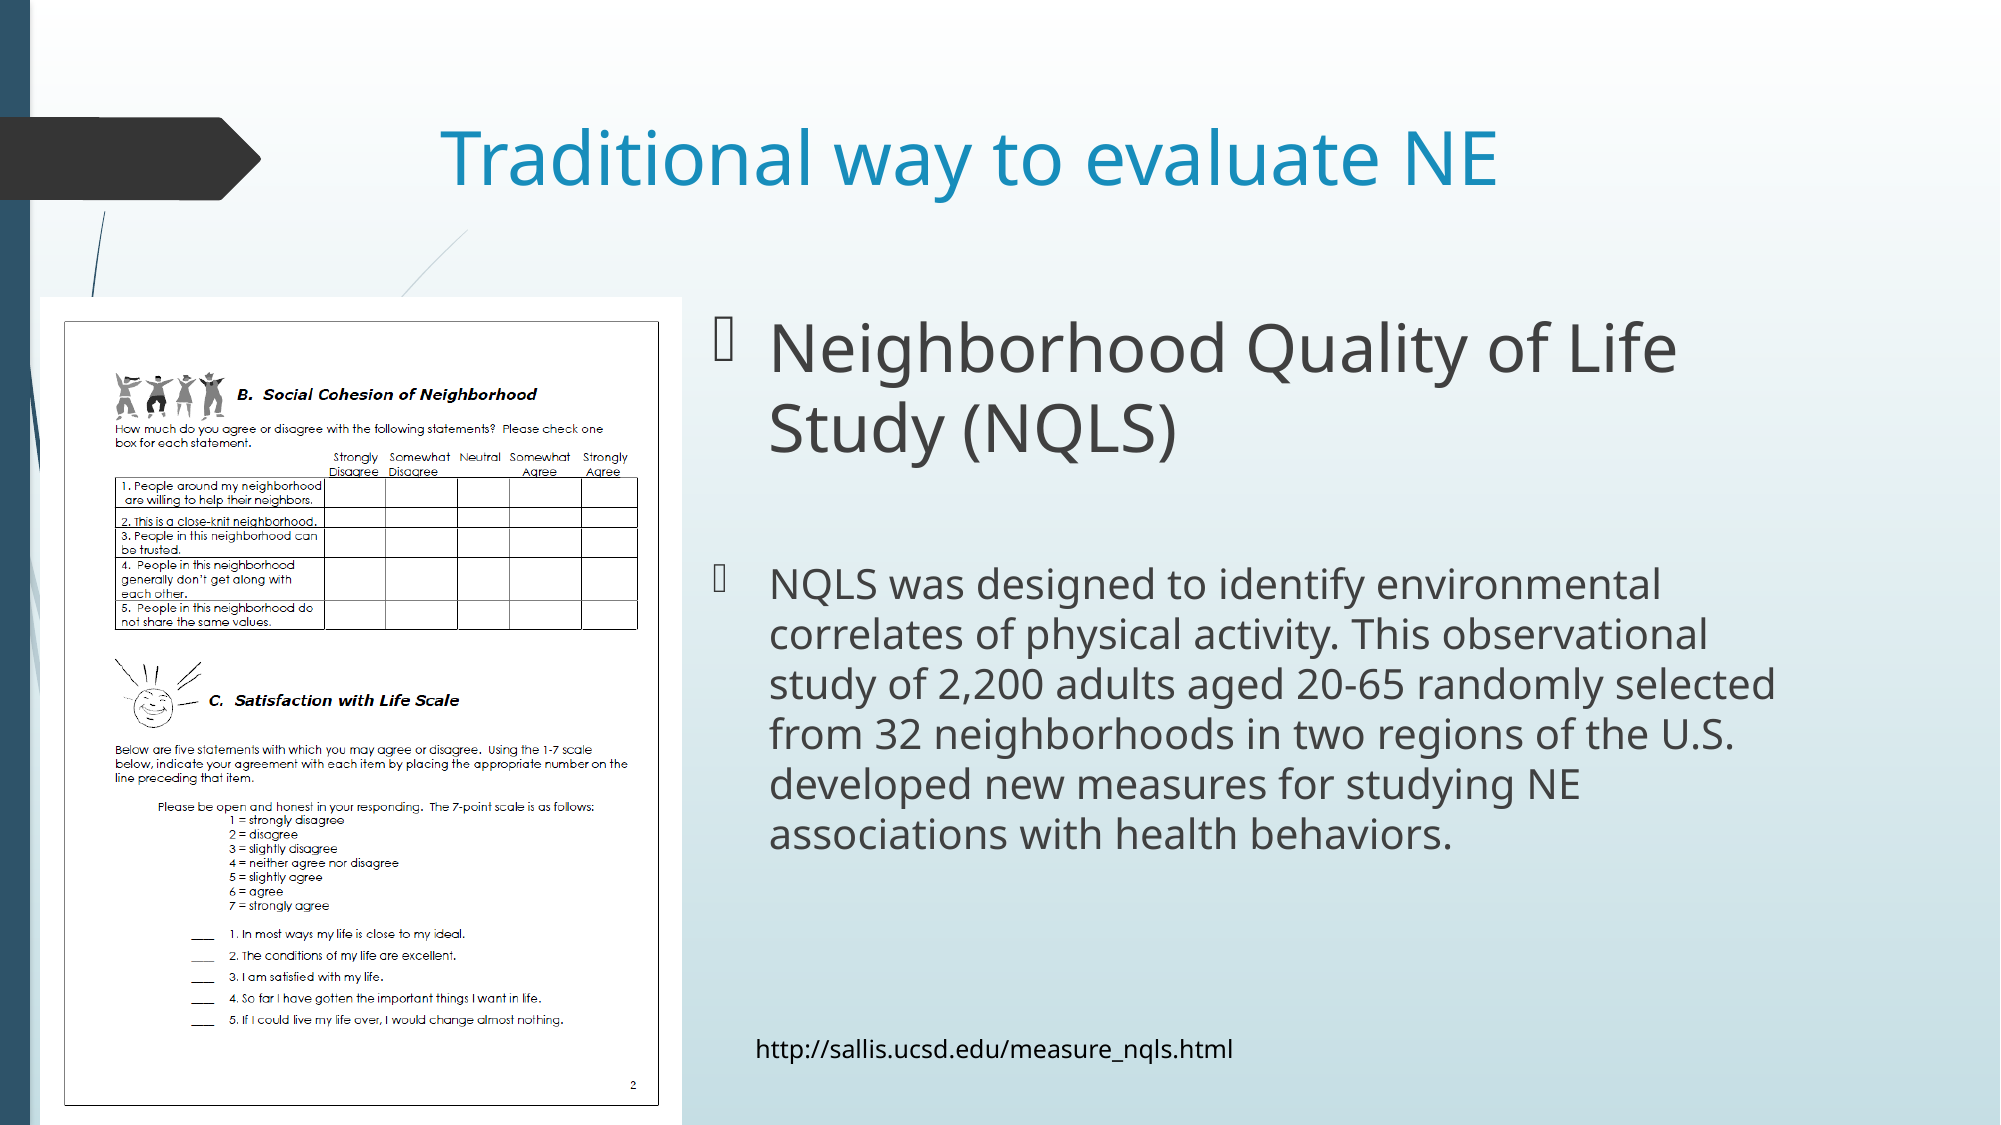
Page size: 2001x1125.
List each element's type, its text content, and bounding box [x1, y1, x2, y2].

list Neighborhood Quality of Life Study (NQLS) NQLS was designed to identify environmental correlates of physical activity. This observational study of 2,200 adults aged 20-65 randomly selected from 32 neighborhoods in two regions of the U.S. developed new measures for studying NE associations with health behaviors. [697, 298, 1809, 1073]
text_box http://sallis.ucsd.edu/measure_nqls.html [740, 1026, 1250, 1072]
title Traditional way to evaluate NE [425, 102, 1888, 313]
picture [40, 297, 682, 1125]
